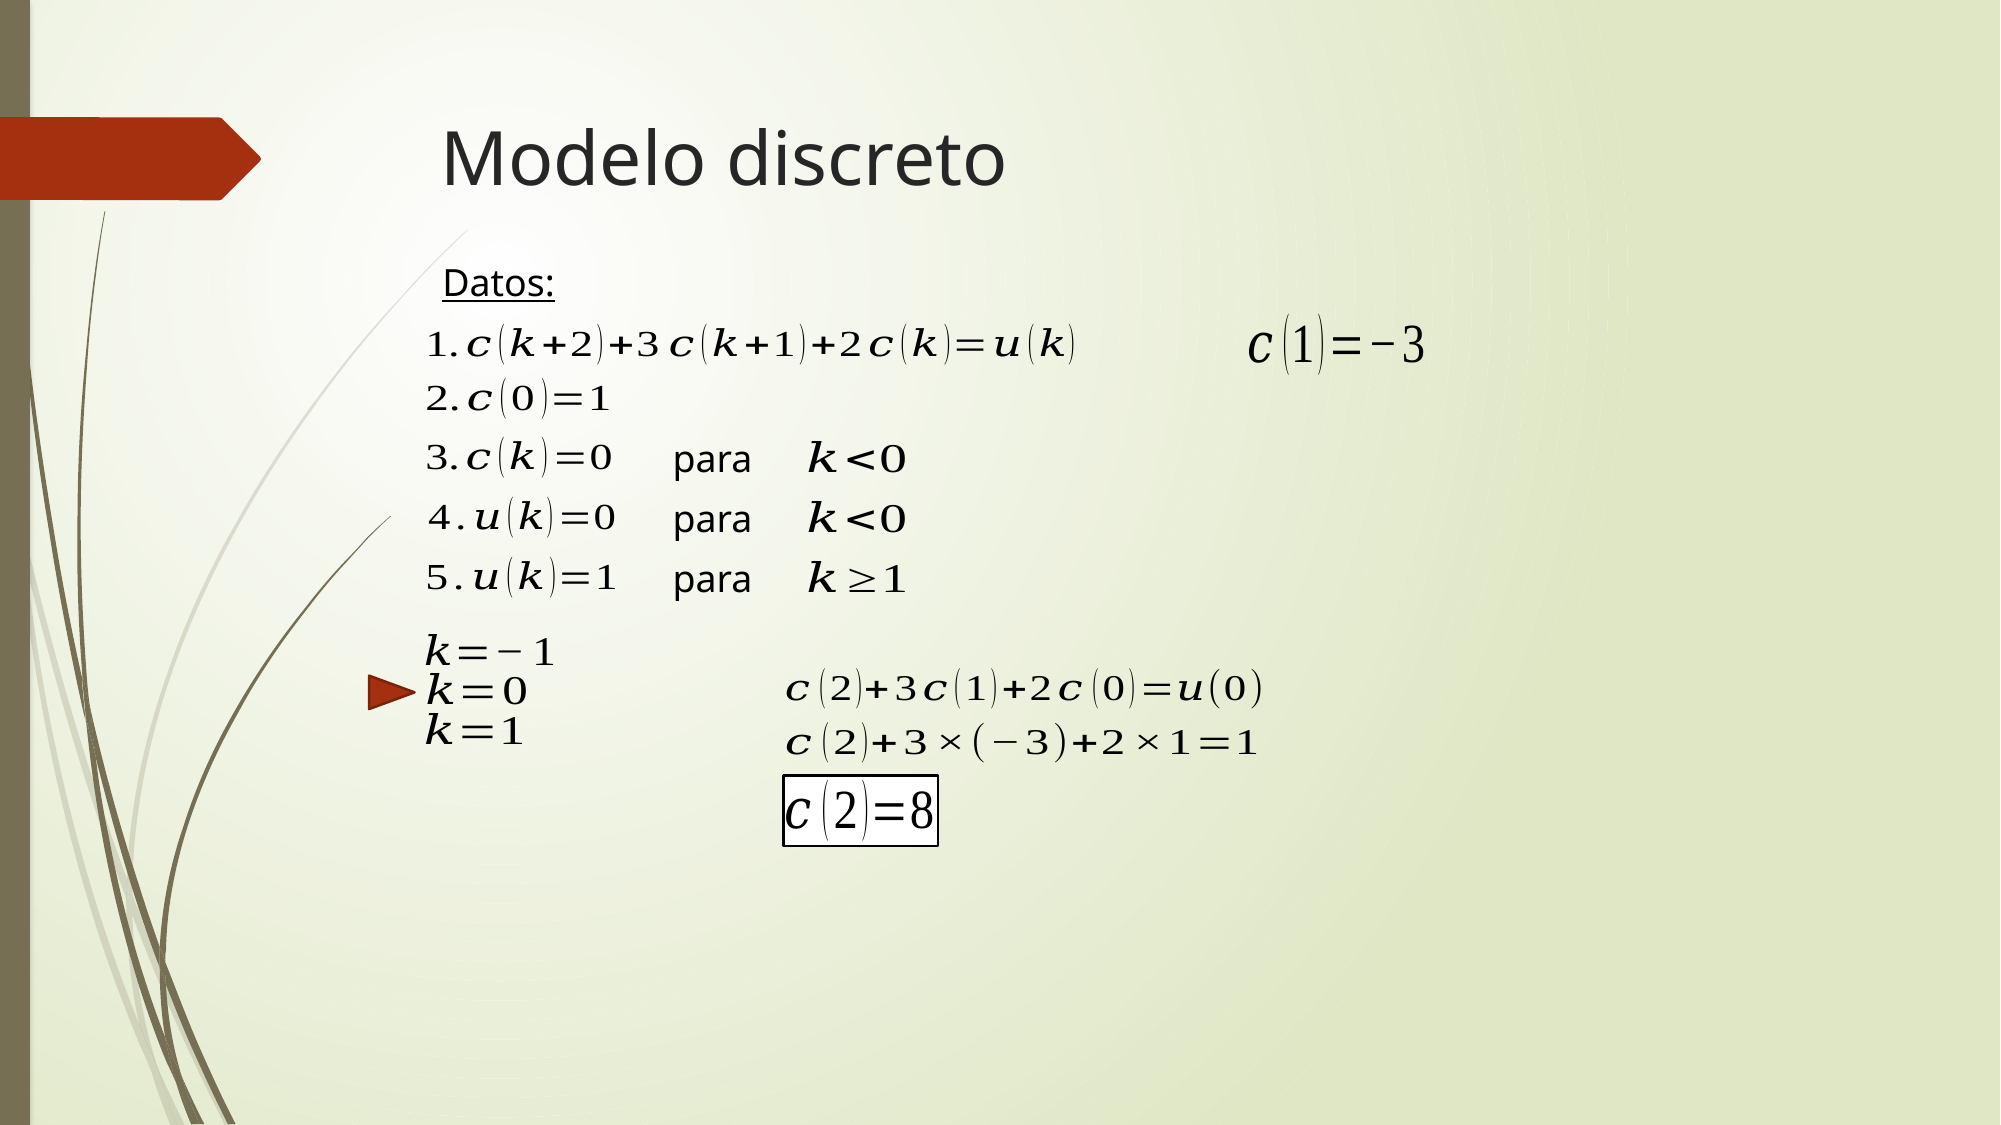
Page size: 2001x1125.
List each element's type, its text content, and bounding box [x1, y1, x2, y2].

text_box para [657, 547, 768, 608]
text_box Datos: [427, 251, 571, 312]
title Modelo discreto [425, 102, 1888, 313]
text_box para [657, 427, 768, 487]
text_box [367, 674, 416, 711]
text_box para [657, 487, 768, 547]
